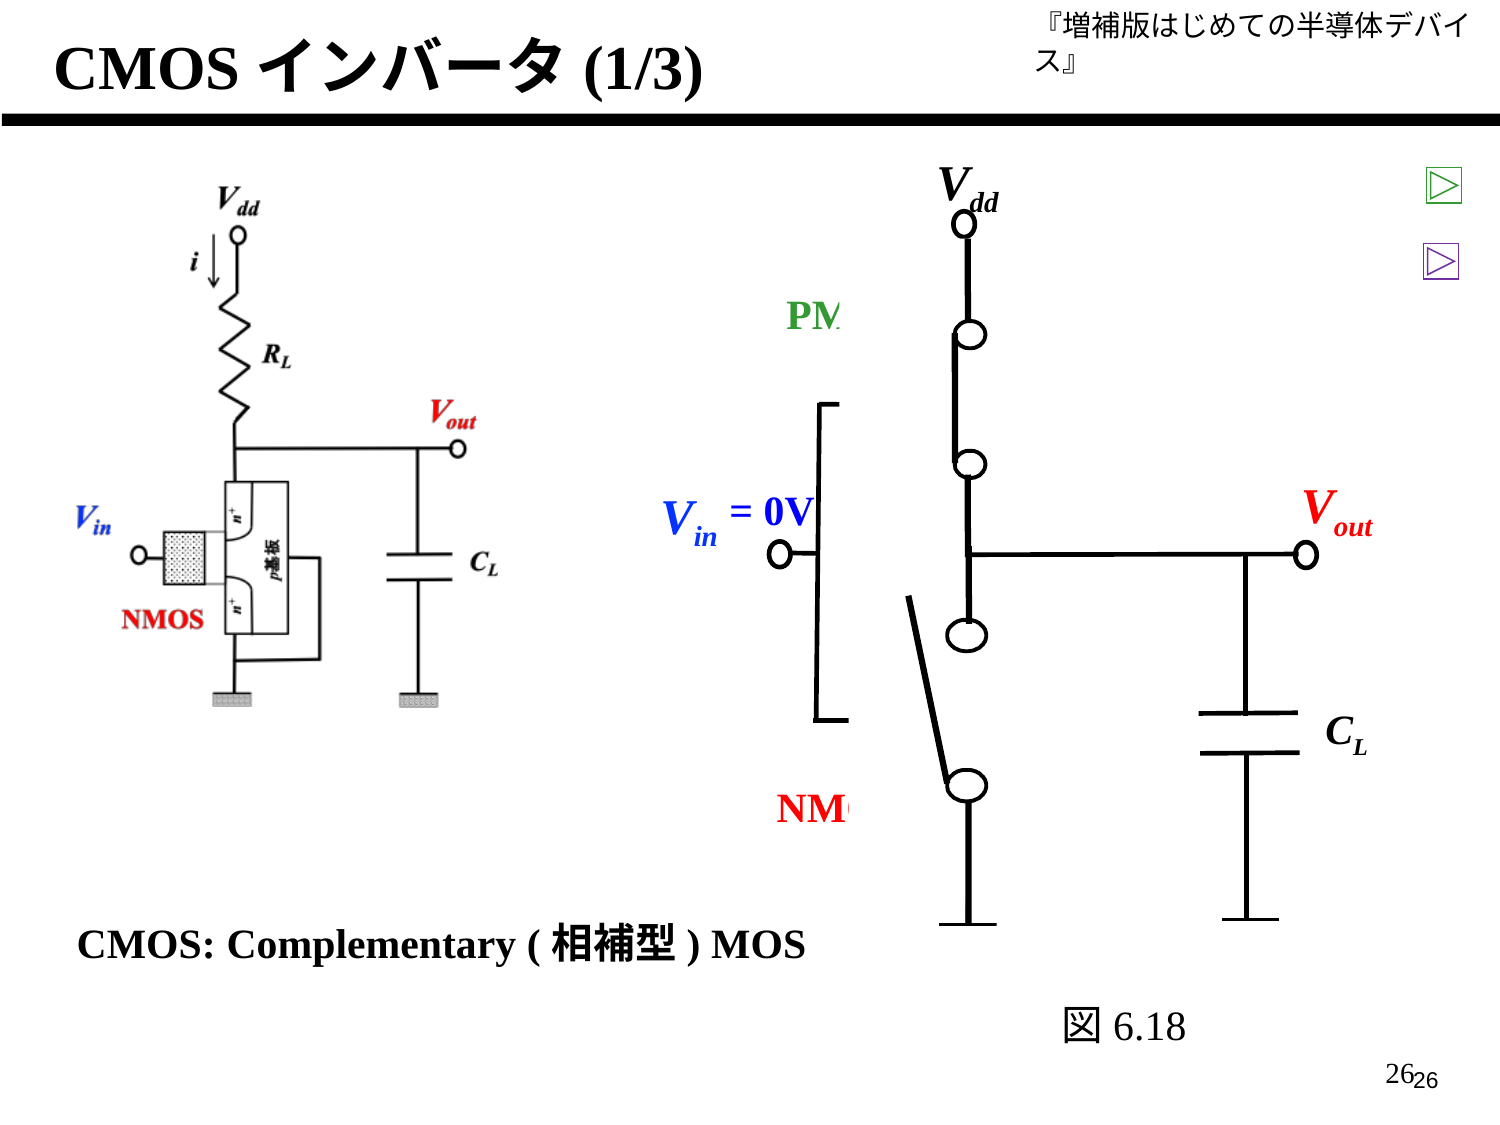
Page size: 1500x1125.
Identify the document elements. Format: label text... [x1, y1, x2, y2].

title CMOSインバータ(1/3) [53, 0, 1500, 102]
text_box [848, 565, 1123, 925]
text_box 26 [1398, 1058, 1500, 1101]
text_box 図6.18 [1046, 991, 1202, 1057]
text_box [839, 238, 1143, 558]
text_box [635, 148, 1400, 945]
text_box CMOS: Complementary (相補型) MOS [76, 916, 833, 967]
text_box [1426, 167, 1462, 204]
picture [52, 166, 519, 708]
text_box [1423, 243, 1459, 279]
